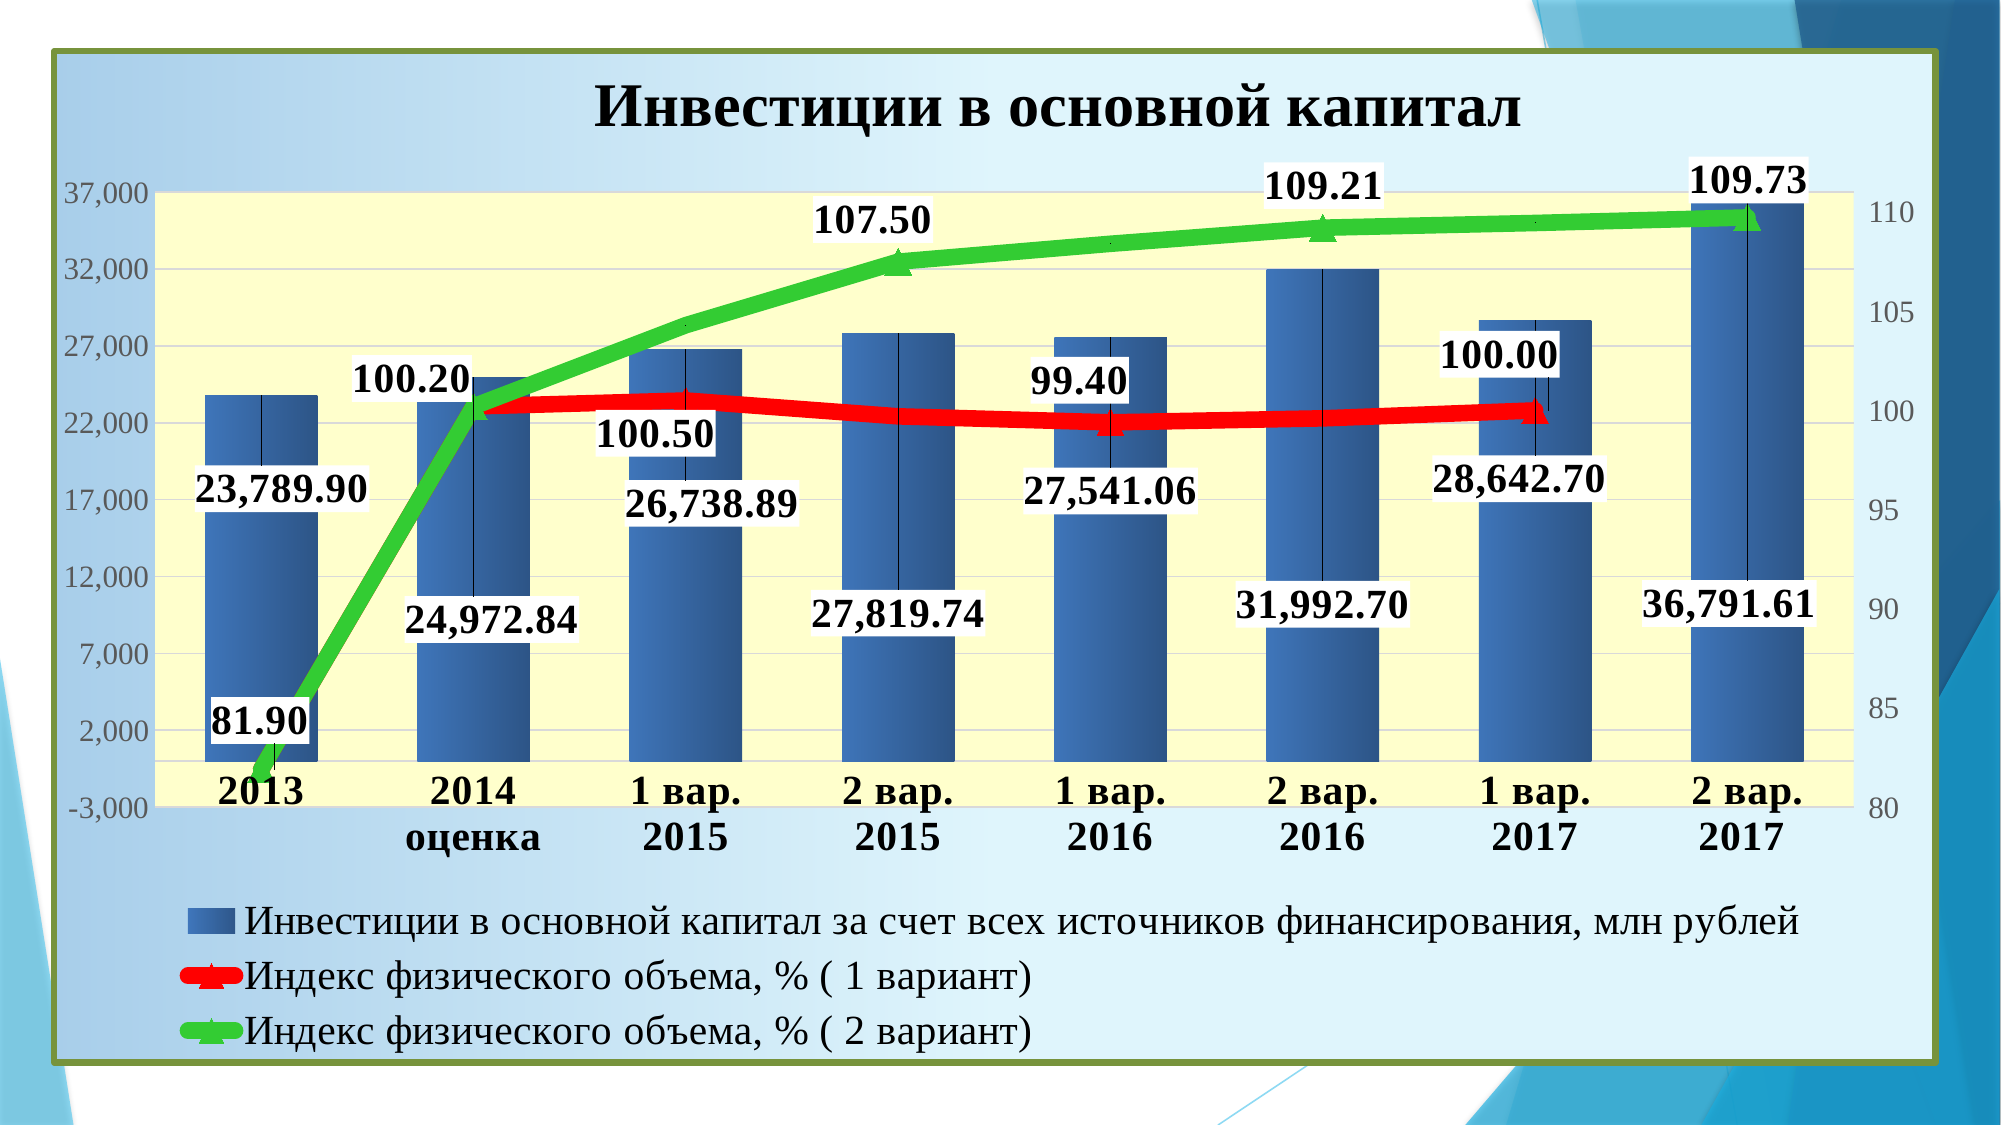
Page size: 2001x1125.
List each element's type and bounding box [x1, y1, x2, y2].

chart [50, 47, 1940, 1067]
